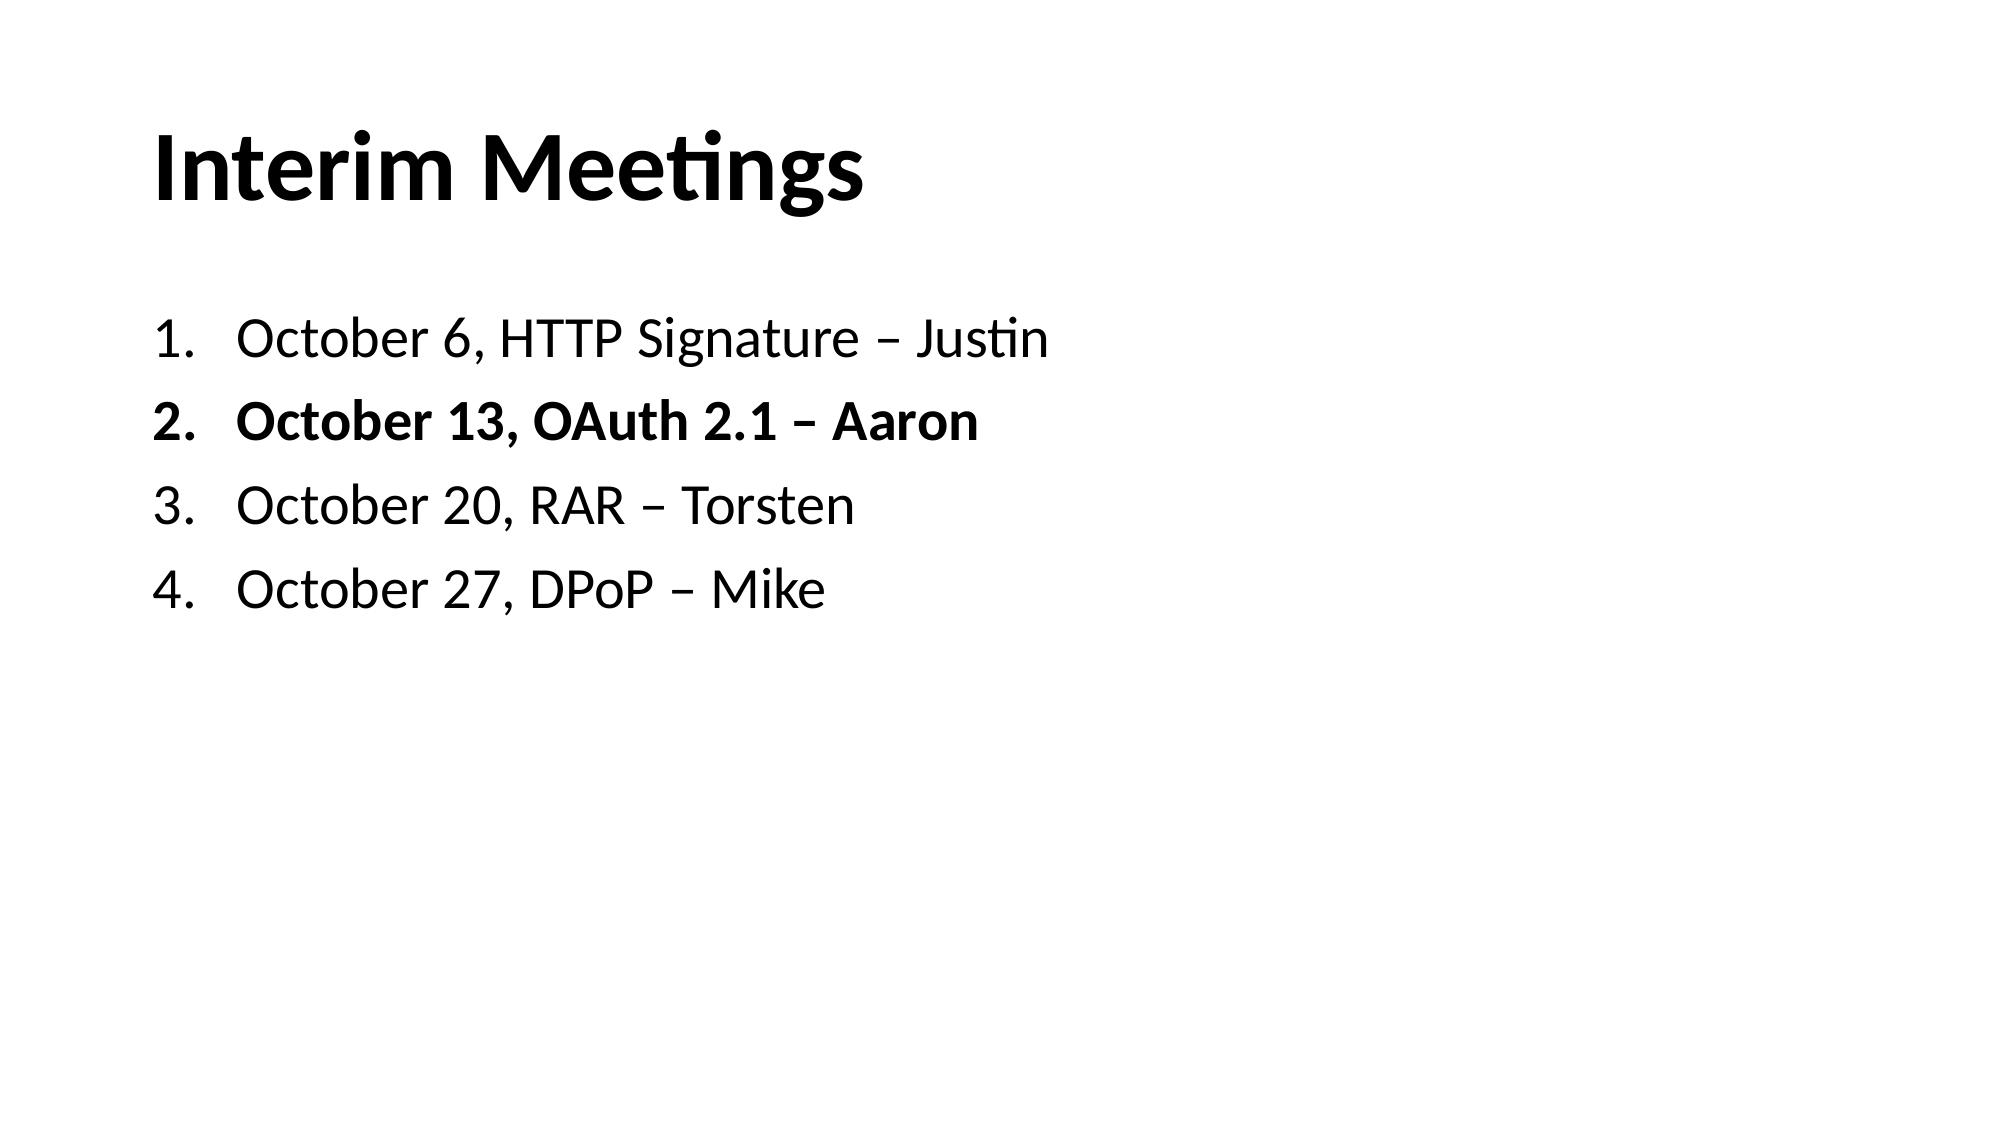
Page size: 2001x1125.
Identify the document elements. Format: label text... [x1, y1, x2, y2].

list October 6, HTTP Signature – Justin October 13, OAuth 2.1 – Aaron October 20, RAR – Torsten October 27, DPoP – Mike [137, 299, 1863, 1014]
title Interim Meetings [137, 59, 1863, 278]
